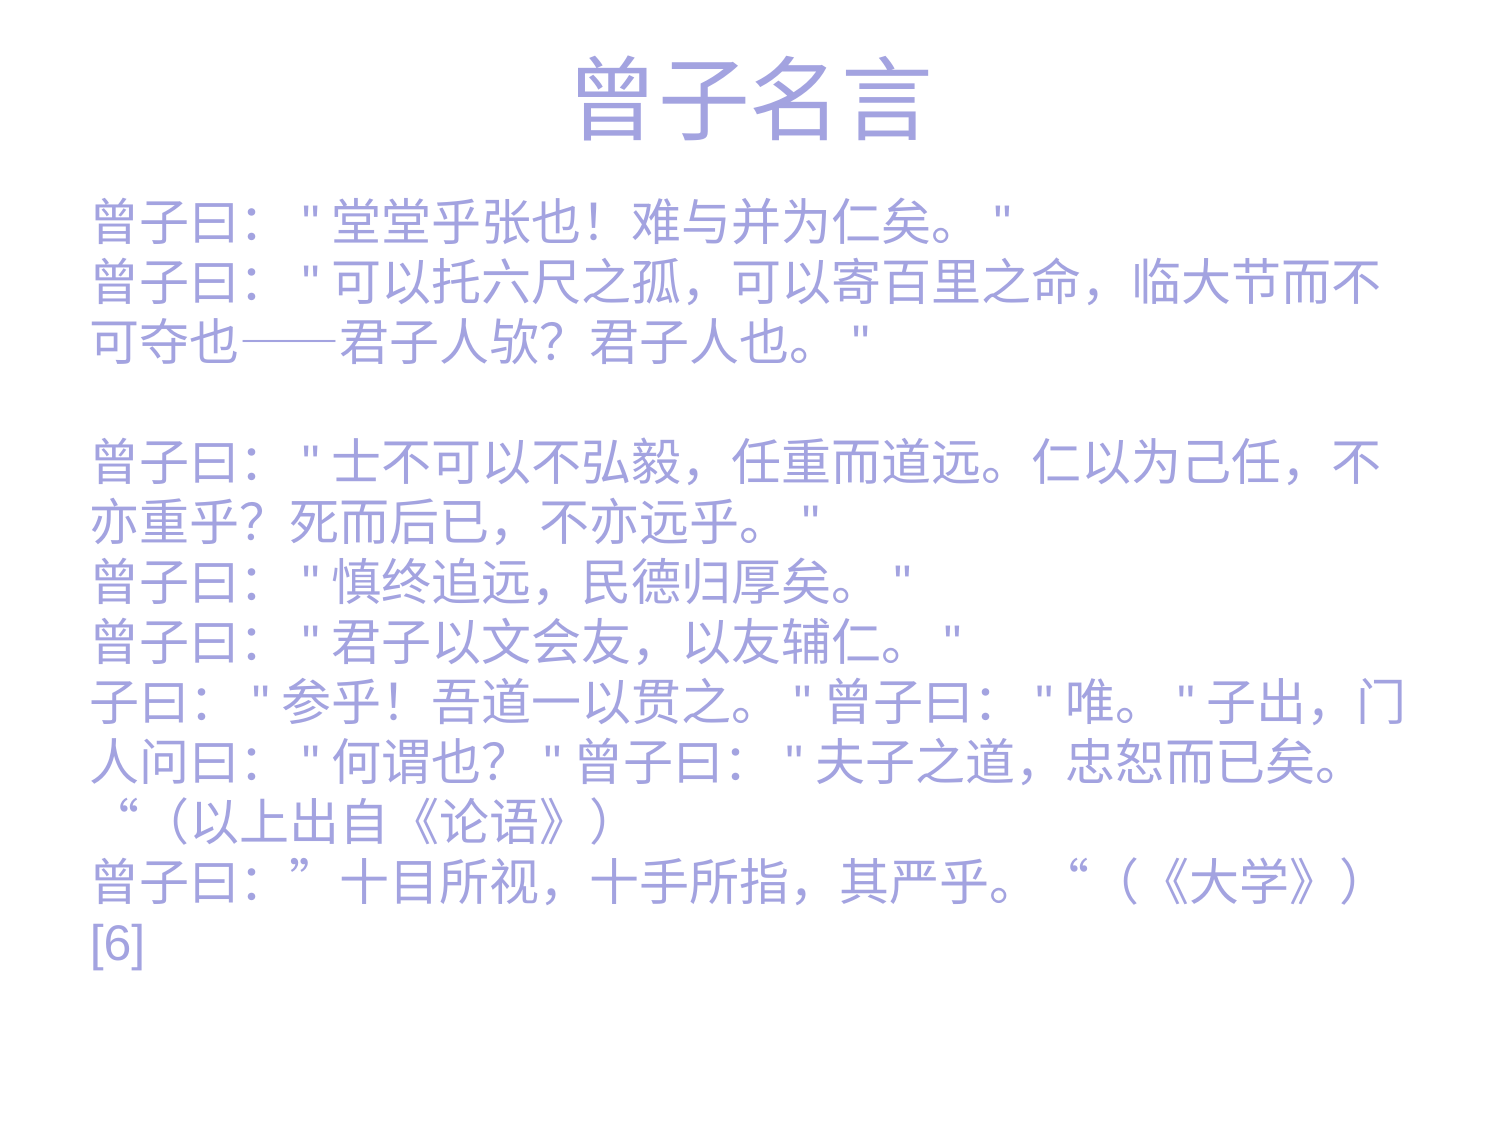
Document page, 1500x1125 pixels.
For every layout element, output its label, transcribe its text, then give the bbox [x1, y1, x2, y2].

title 曾子名言 [74, 44, 1426, 149]
text_box 曾子曰："堂堂乎张也！难与并为仁矣。" 曾子曰："可以托六尺之孤，可以寄百里之命，临大节而不可夺也——君子人欤？君子人也。" 曾子曰："士不可以不弘毅，任重而道远。仁以为己任，不亦重乎？死而后已，不亦远乎。" 曾子曰："慎终追远，民德归厚矣。" 曾子曰："君子以文会友，以友辅仁。" 子曰："参乎！吾道一以贯之。"曾子曰："唯。"子出，门人问曰："何谓也？"曾子曰："夫子之道，忠恕而已矣。“（以上出自《论语》） 曾子曰：”十目所视，十手所指，其严乎。“（《大学》） [6] [75, 138, 1426, 979]
